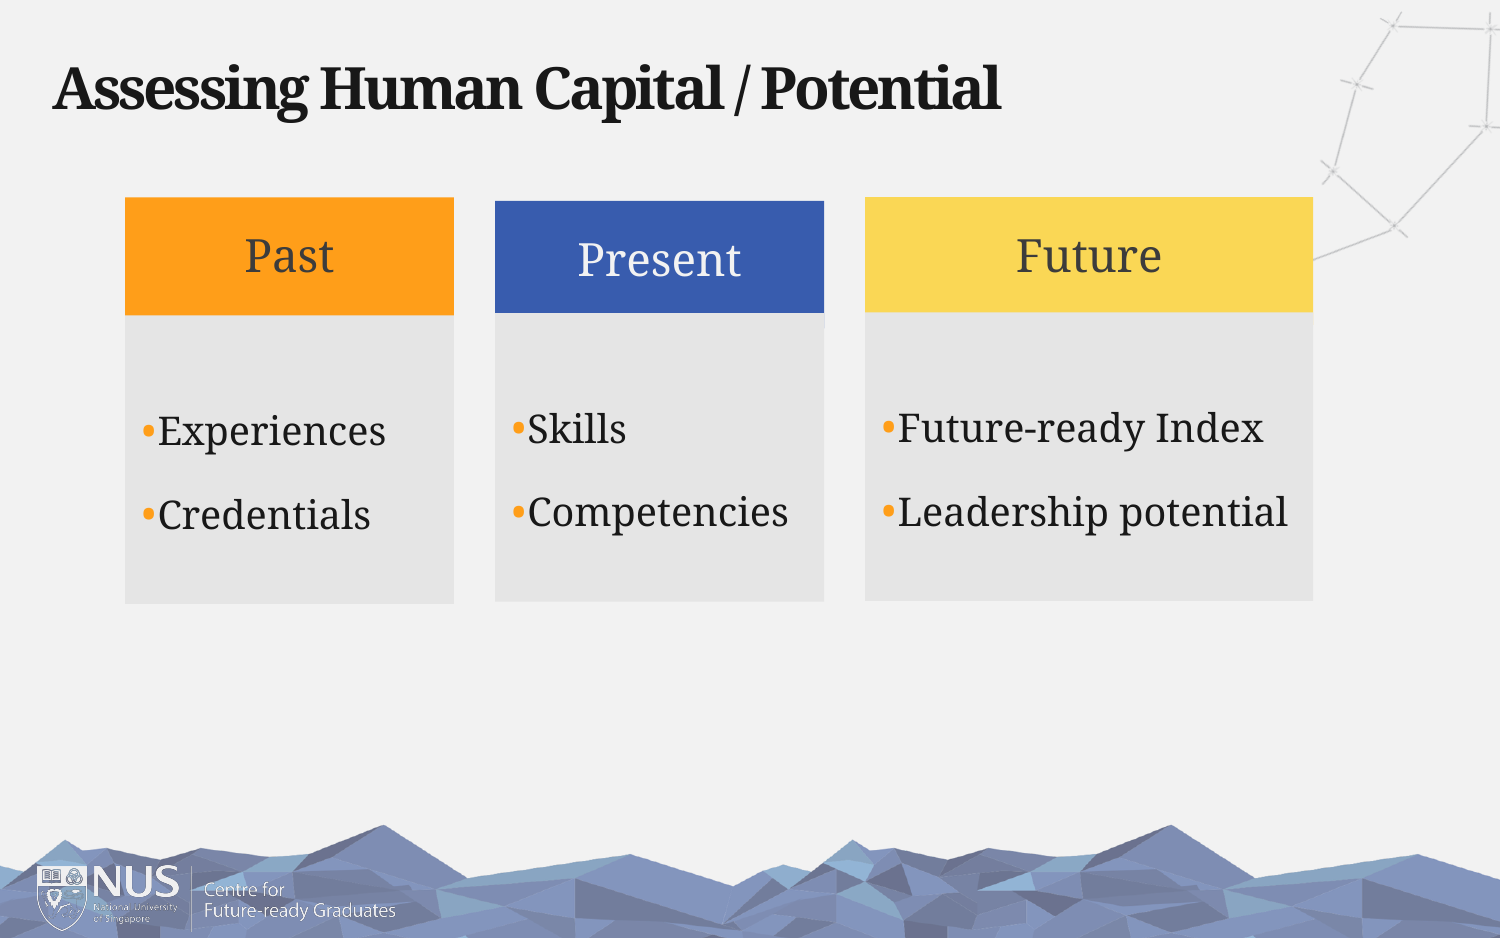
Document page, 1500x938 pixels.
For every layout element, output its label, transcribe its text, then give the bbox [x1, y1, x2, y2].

picture [0, 797, 1500, 938]
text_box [864, 196, 1314, 602]
text_box Assessing Human Capital / Potential [37, 43, 1256, 157]
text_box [494, 200, 825, 602]
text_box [124, 197, 455, 605]
picture [1150, 0, 1500, 351]
